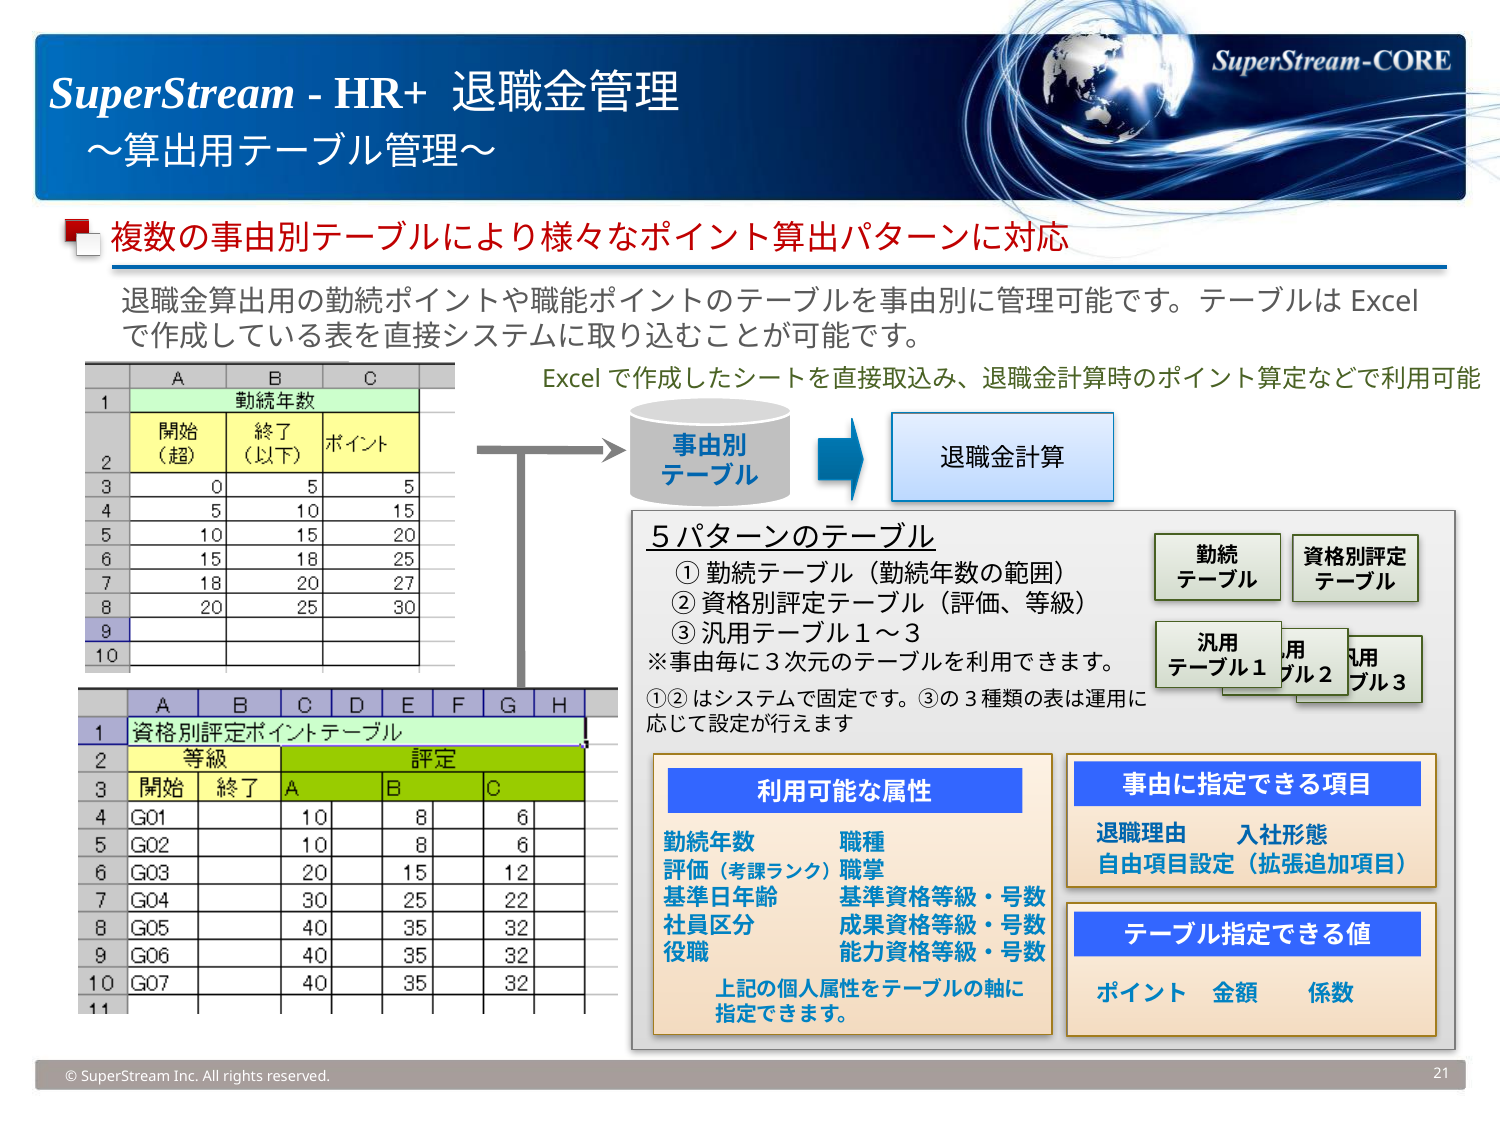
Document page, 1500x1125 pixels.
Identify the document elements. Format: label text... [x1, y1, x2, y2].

text_box [653, 753, 1053, 818]
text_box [648, 820, 1065, 969]
text_box テーブル指定できる値 [1074, 911, 1421, 957]
text_box ５パターンのテーブル ① 勤続テーブル（勤続年数の範囲） ② 資格別評定テーブル（評価、等級） ③ 汎用テーブル１～３ ※事由毎に３次元のテーブルを利用できます。 ①②はシステムで固定です。③の3種類の表は運用に 応じて設定が行えます [631, 510, 1456, 1050]
text_box 退職金算出用の勤続ポイントや職能ポイントのテーブルを事由別に管理可能です。テーブルはExcelで作成している表を直接システムに取り込むことが可能です。 [106, 274, 1458, 360]
text_box [817, 417, 864, 501]
text_box 勤続 テーブル [1154, 533, 1281, 601]
text_box 金額 [1197, 970, 1274, 1013]
text_box 利用可能な属性 [667, 768, 1023, 813]
text_box 汎用 テーブル２ [1279, 628, 1349, 696]
text_box 退職金計算 [891, 412, 1114, 502]
text_box 上記の個人属性をテーブルの軸に 指定できます。 [700, 977, 1041, 1033]
text_box ポイント [1082, 970, 1197, 1013]
picture [0, 0, 1500, 1125]
text_box 入社形態 [1221, 813, 1344, 842]
text_box [653, 977, 1053, 1035]
text_box 係数 [1293, 970, 1370, 1013]
text_box 複数の事由別テーブルにより様々なポイント算出パターンに対応 [96, 209, 1235, 264]
slide_number 21 [1331, 1058, 1450, 1089]
text_box 資格別評定 テーブル [1292, 534, 1419, 602]
footer © SuperStream Inc. All rights reserved. [50, 1059, 423, 1094]
text_box Excelで作成したシートを直接取込み、退職金計算時のポイント算定などで利用可能 [527, 355, 1500, 400]
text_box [64, 219, 101, 256]
text_box SuperStream - HR+ 退職金管理 ～算出用テーブル管理～ [34, 34, 1166, 202]
text_box 退職理由 [1081, 811, 1203, 854]
text_box 事由に指定できる項目 [1074, 761, 1421, 807]
text_box [1066, 902, 1437, 1037]
text_box 事由別 テーブル [628, 400, 792, 508]
text_box 自由項目設定（拡張追加項目） [1082, 842, 1435, 885]
text_box 汎用 テーブル３ [1347, 635, 1423, 703]
text_box [1066, 753, 1437, 888]
text_box [614, 444, 627, 457]
text_box 汎用 テーブル１ [1155, 621, 1282, 688]
text_box [667, 769, 1030, 818]
